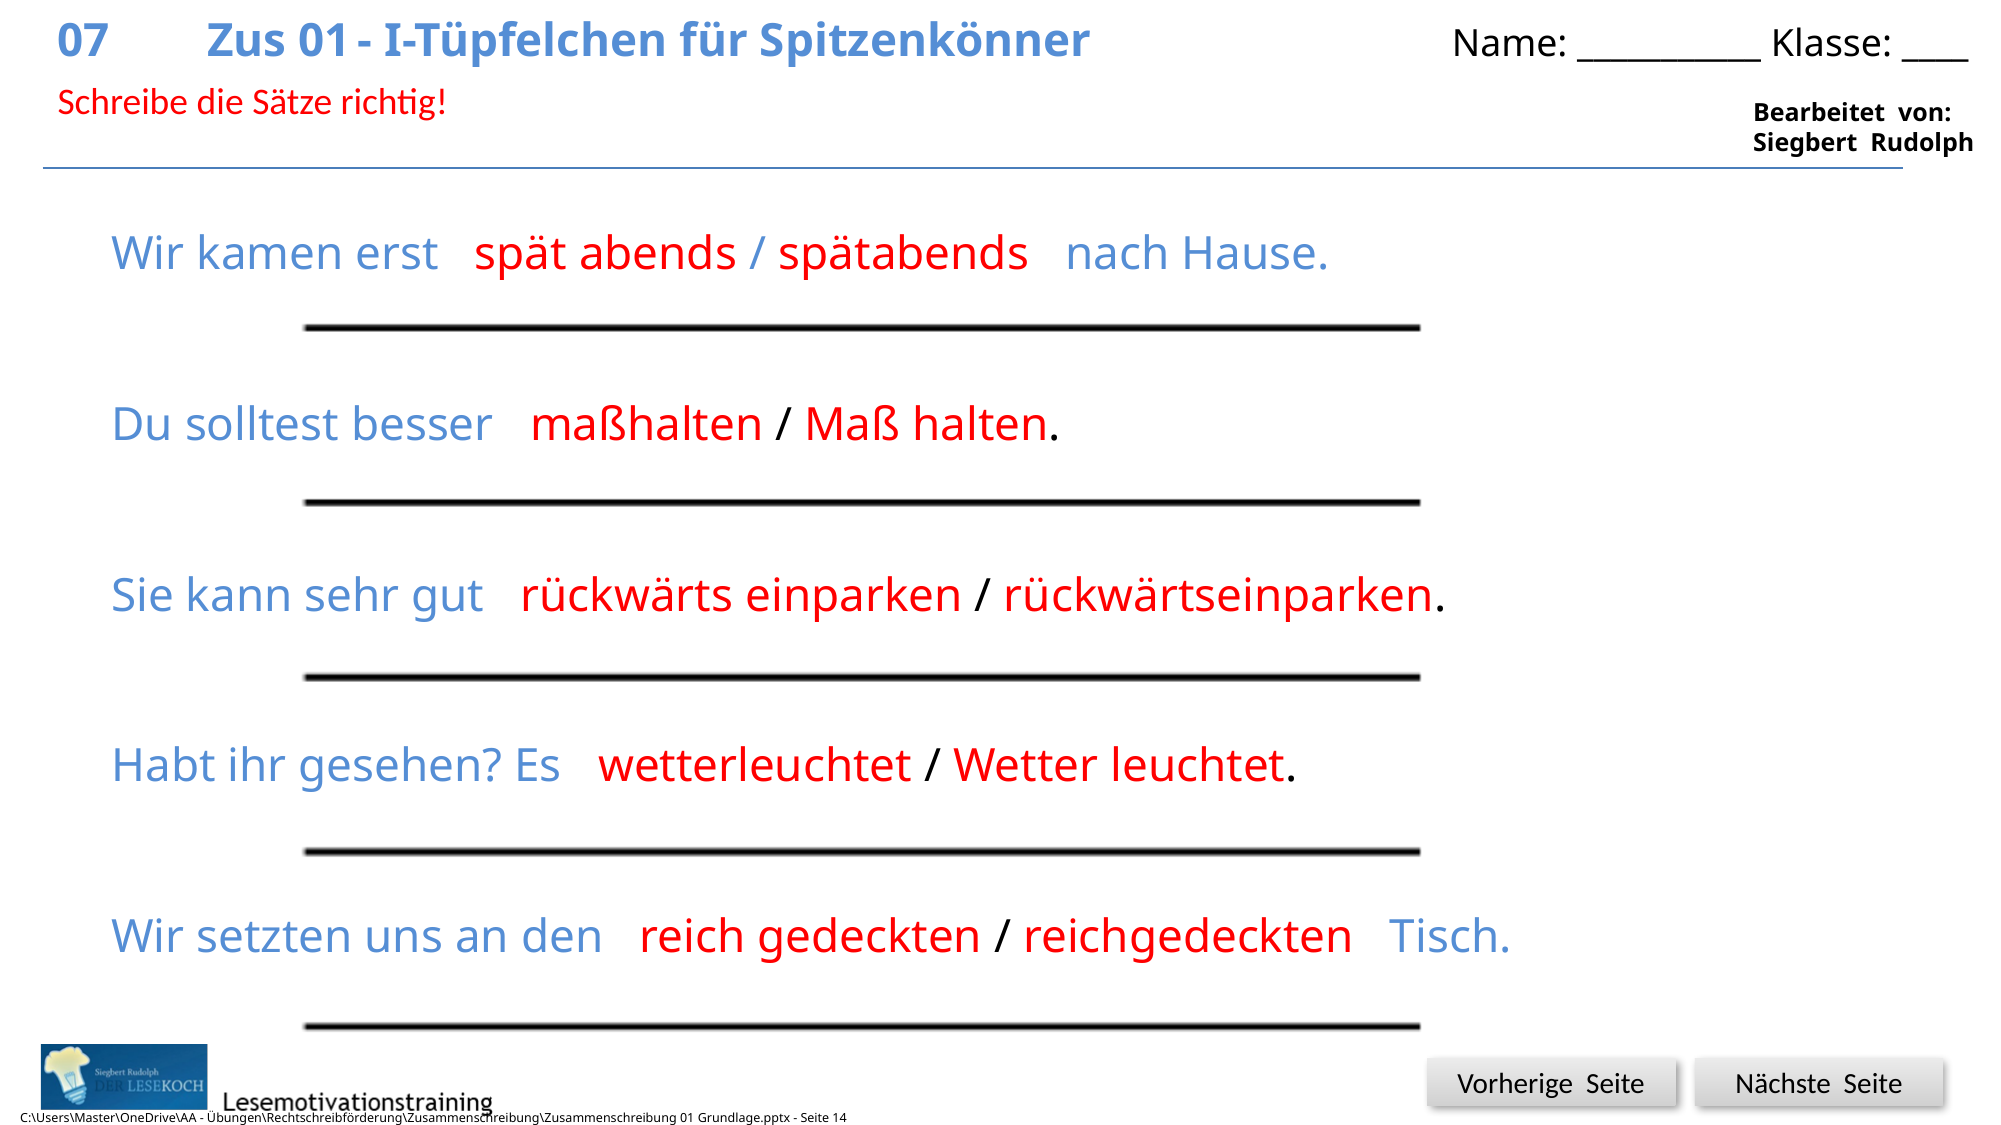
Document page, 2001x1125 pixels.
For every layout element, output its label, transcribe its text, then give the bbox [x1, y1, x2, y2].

text_box Wir kamen erst spät abends / spätabends nach Hause. Du solltest besser maßhalten / Maß halten. Sie kann sehr gut rückwärts einparken / rückwärtseinparken. Habt ihr gesehen? Es wetterleuchtet / Wetter leuchtet. Wir setzten uns an den reich gedeckten / reichgedeckten Tisch. [96, 125, 1714, 970]
text_box Schreibe die Sätze richtig! [42, 69, 1043, 130]
text_box 07 Zus 01 - I-Tüpfelchen für Spitzenkönner Name: ___________ Klasse: ____ [42, 3, 2000, 73]
picture [40, 184, 1508, 1102]
text_box C:\Users\Master\OneDrive\AA - Übungen\Rechtschreibförderung\Zusammenschreibung\Zusammenschreibung 01 Grundlage.pptx - Seite 14 [5, 1102, 862, 1125]
